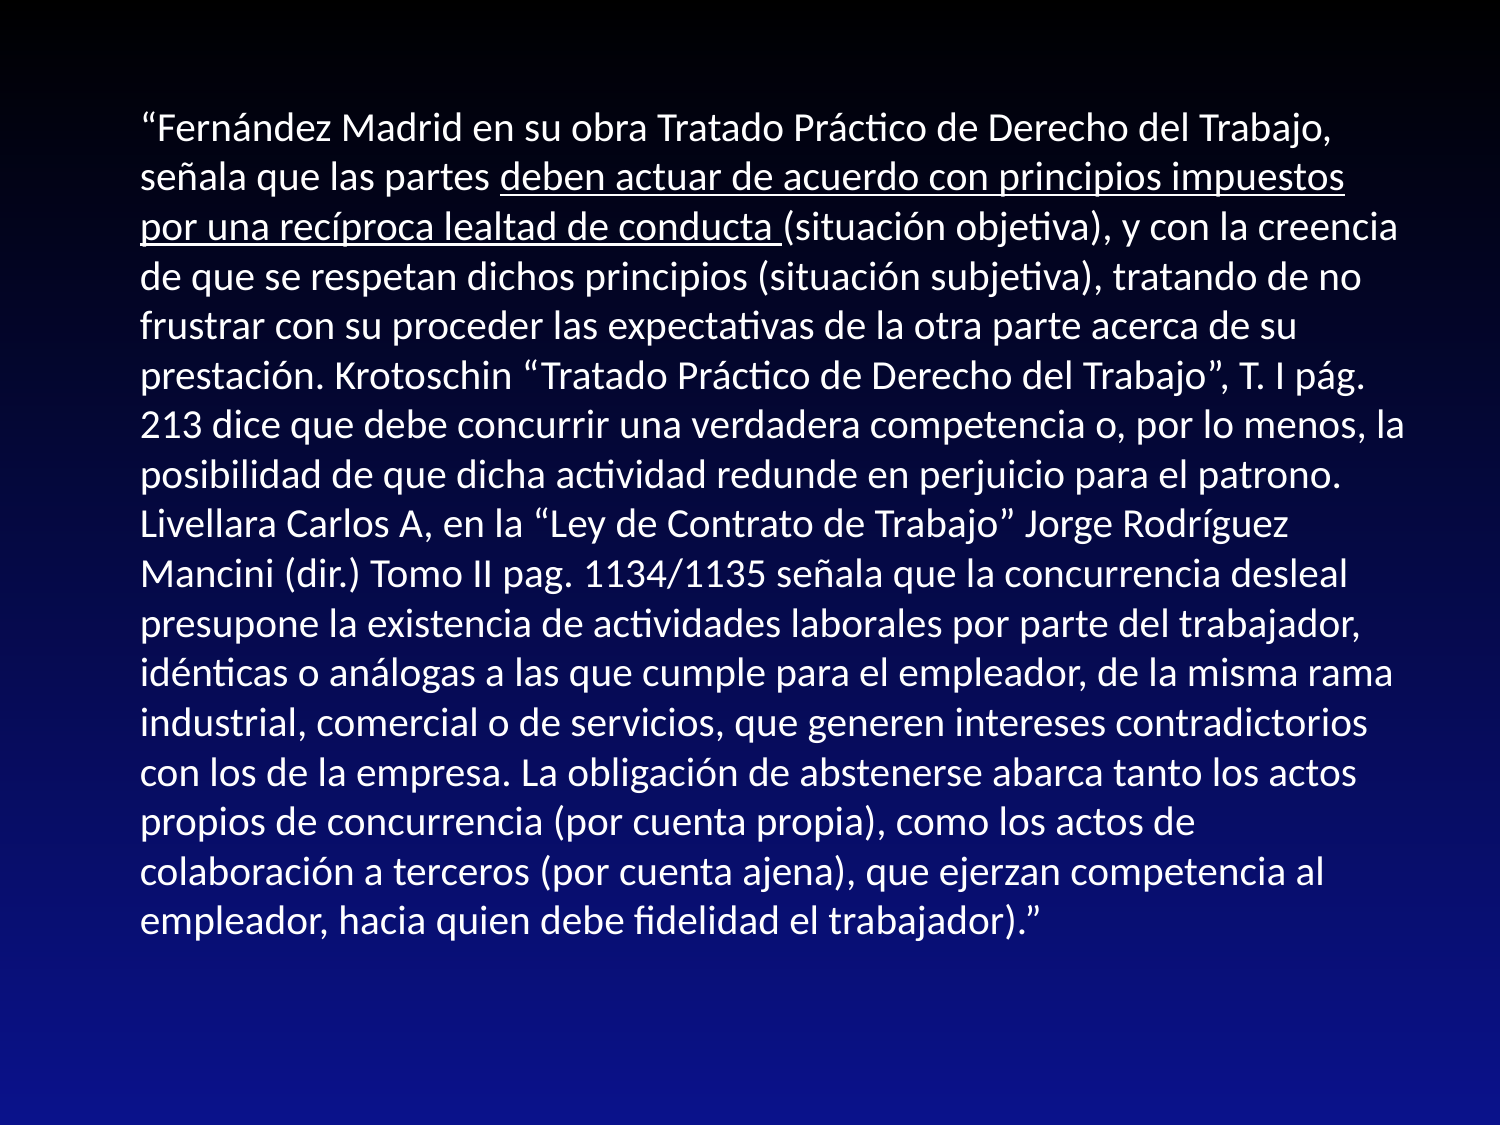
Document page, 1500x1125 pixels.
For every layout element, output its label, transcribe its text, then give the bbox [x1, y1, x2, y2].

list “Fernández Madrid en su obra Tratado Práctico de Derecho del Trabajo, señala que las partes deben actuar de acuerdo con principios impuestos por una recíproca lealtad de conducta (situación objetiva), y con la creencia de que se respetan dichos principios (situación subjetiva), tratando de no frustrar con su proceder las expectativas de la otra parte acerca de su prestación. Krotoschin “Tratado Práctico de Derecho del Trabajo”, T. I pág. 213 dice que debe concurrir una verdadera competencia o, por lo menos, la posibilidad de que dicha actividad redunde en perjuicio para el patrono. Livellara Carlos A, en la “Ley de Contrato de Trabajo” Jorge Rodríguez Mancini (dir.) Tomo II pag. 1134/1135 señala que la concurrencia desleal presupone la existencia de actividades laborales por parte del trabajador, idénticas o análogas a las que cumple para el empleador, de la misma rama industrial, comercial o de servicios, que generen intereses contradictorios con los de la empresa. La obligación de abstenerse abarca tanto los actos propios de concurrencia (por cuenta propia), como los actos de colaboración a terceros (por cuenta ajena), que ejerzan competencia al empleador, hacia quien debe fidelidad el trabajador).” [74, 42, 1426, 1006]
